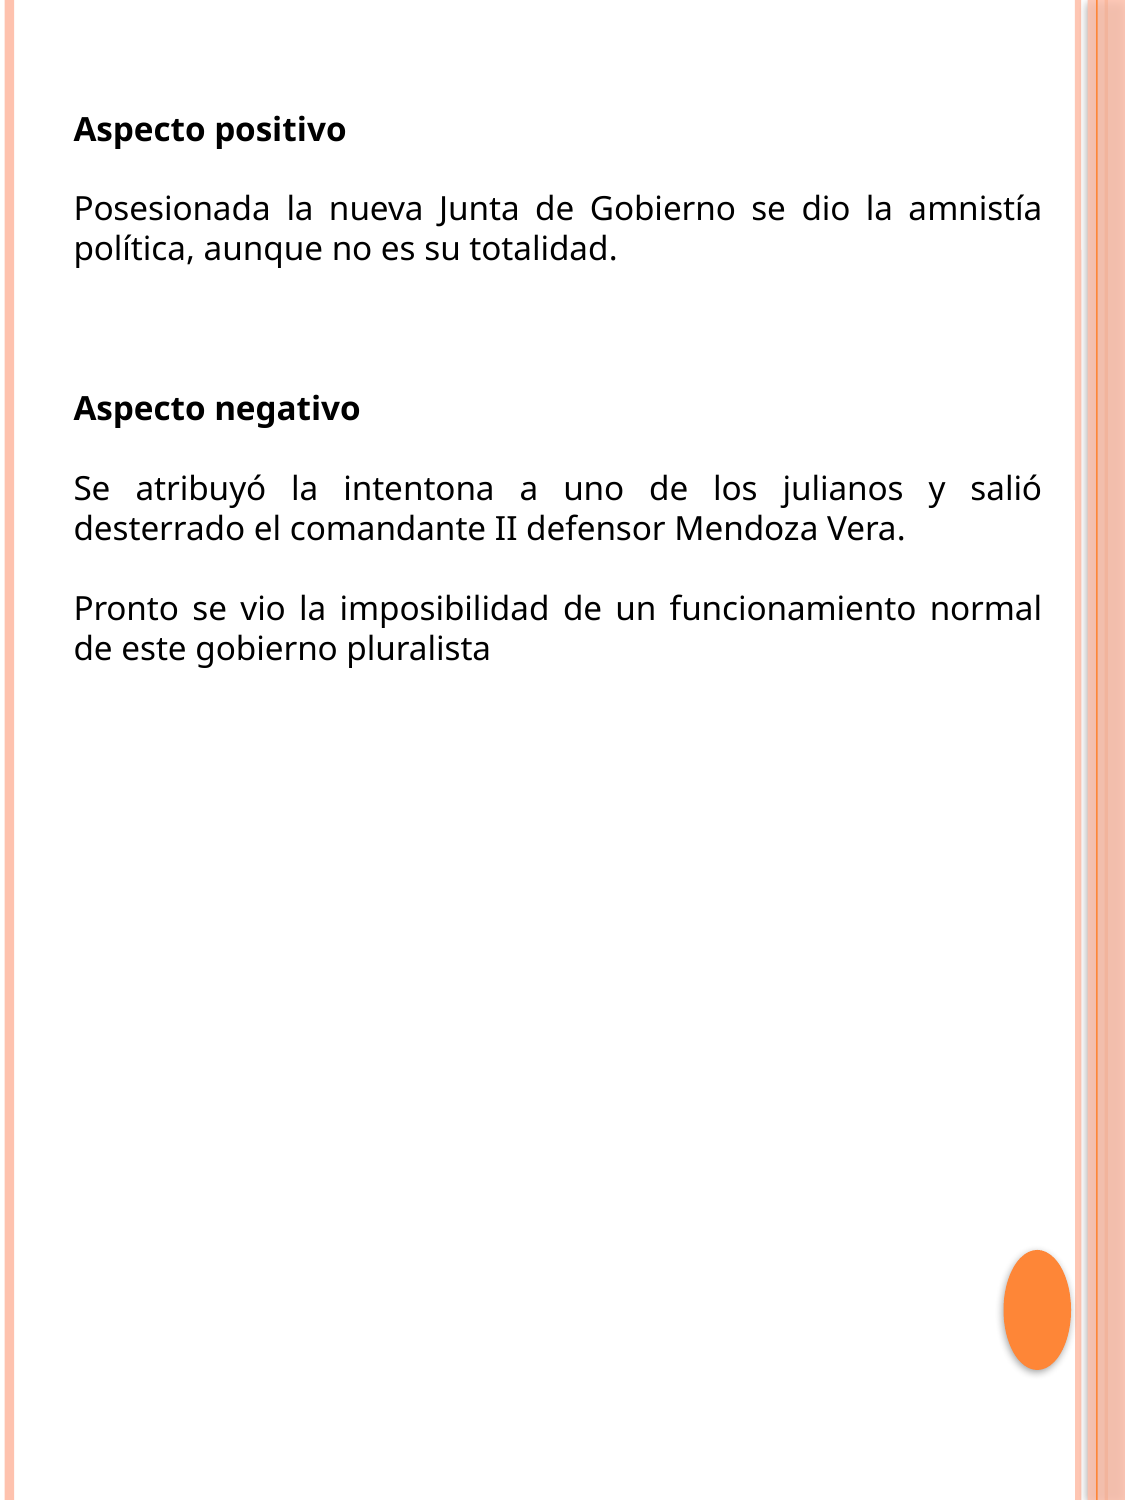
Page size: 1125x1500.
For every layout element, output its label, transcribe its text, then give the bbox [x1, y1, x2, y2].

text_box Aspecto positivo Posesionada la nueva Junta de Gobierno se dio la amnistía política, aunque no es su totalidad. Aspecto negativo Se atribuyó la intentona a uno de los julianos y salió desterrado el comandante II defensor Mendoza Vera. Pronto se vio la imposibilidad de un funcionamiento normal de este gobierno pluralista [58, 100, 1059, 674]
